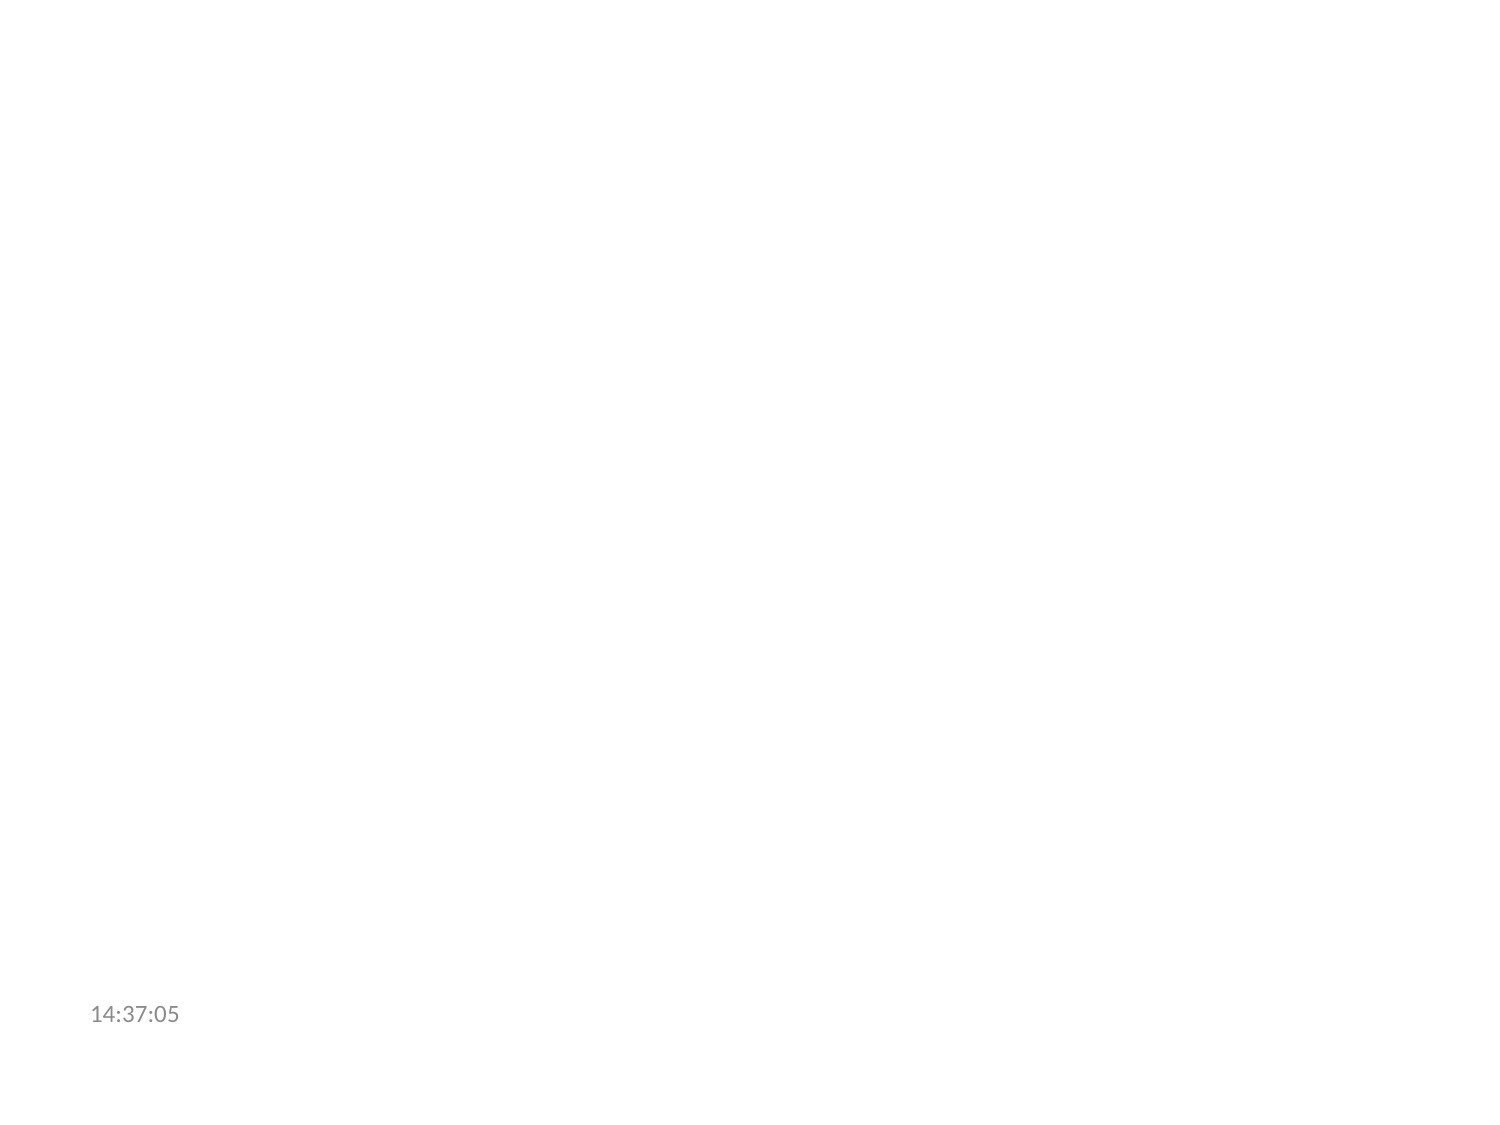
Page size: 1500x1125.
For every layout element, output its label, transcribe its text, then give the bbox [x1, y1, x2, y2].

text_box 15:35:09 [75, 982, 425, 1043]
